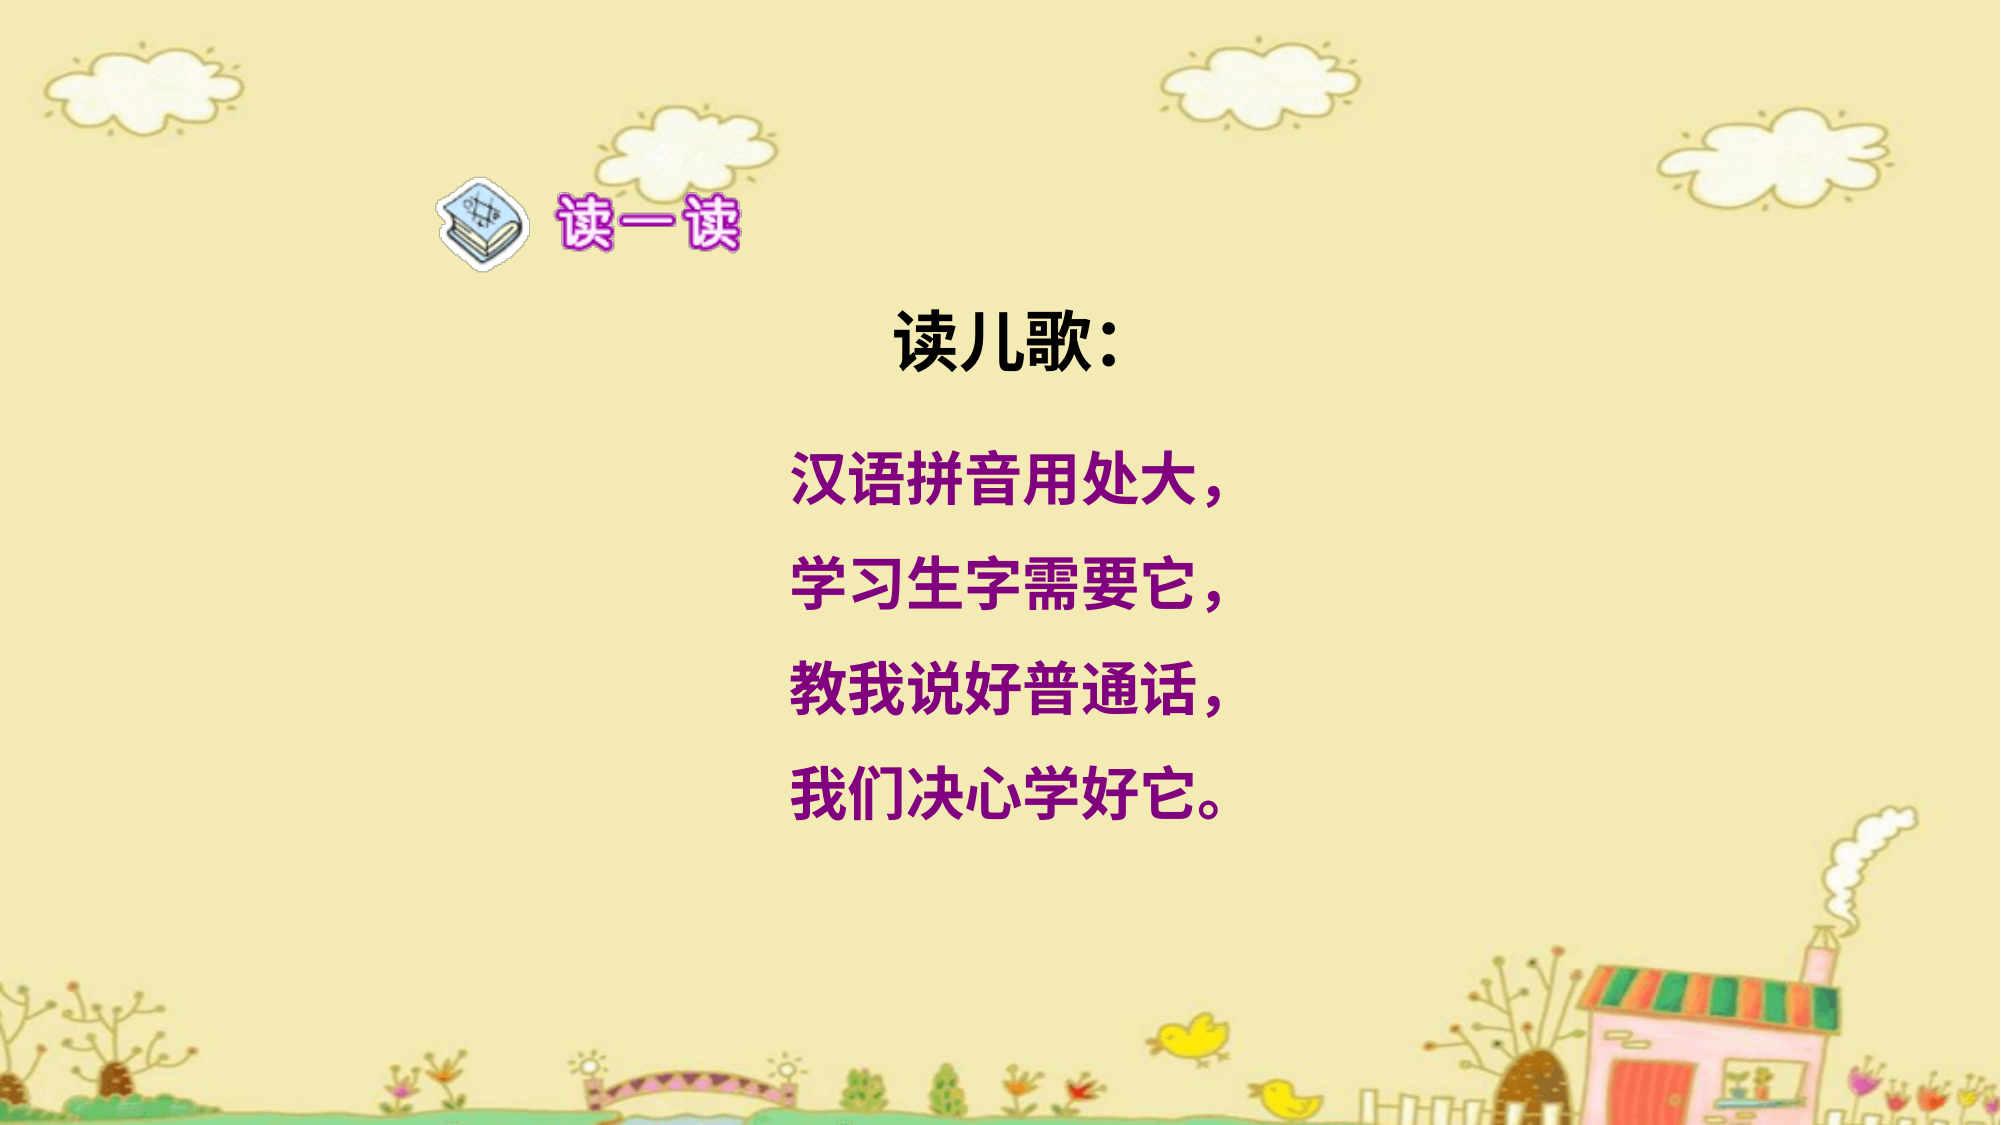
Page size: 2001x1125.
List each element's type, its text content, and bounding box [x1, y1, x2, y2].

text_box 汉语拼音用处大， 学习生字需要它， 教我说好普通话， 我们决心学好它。 [774, 399, 1400, 835]
text_box 读儿歌： [877, 292, 1175, 388]
picture [0, 0, 2001, 1125]
